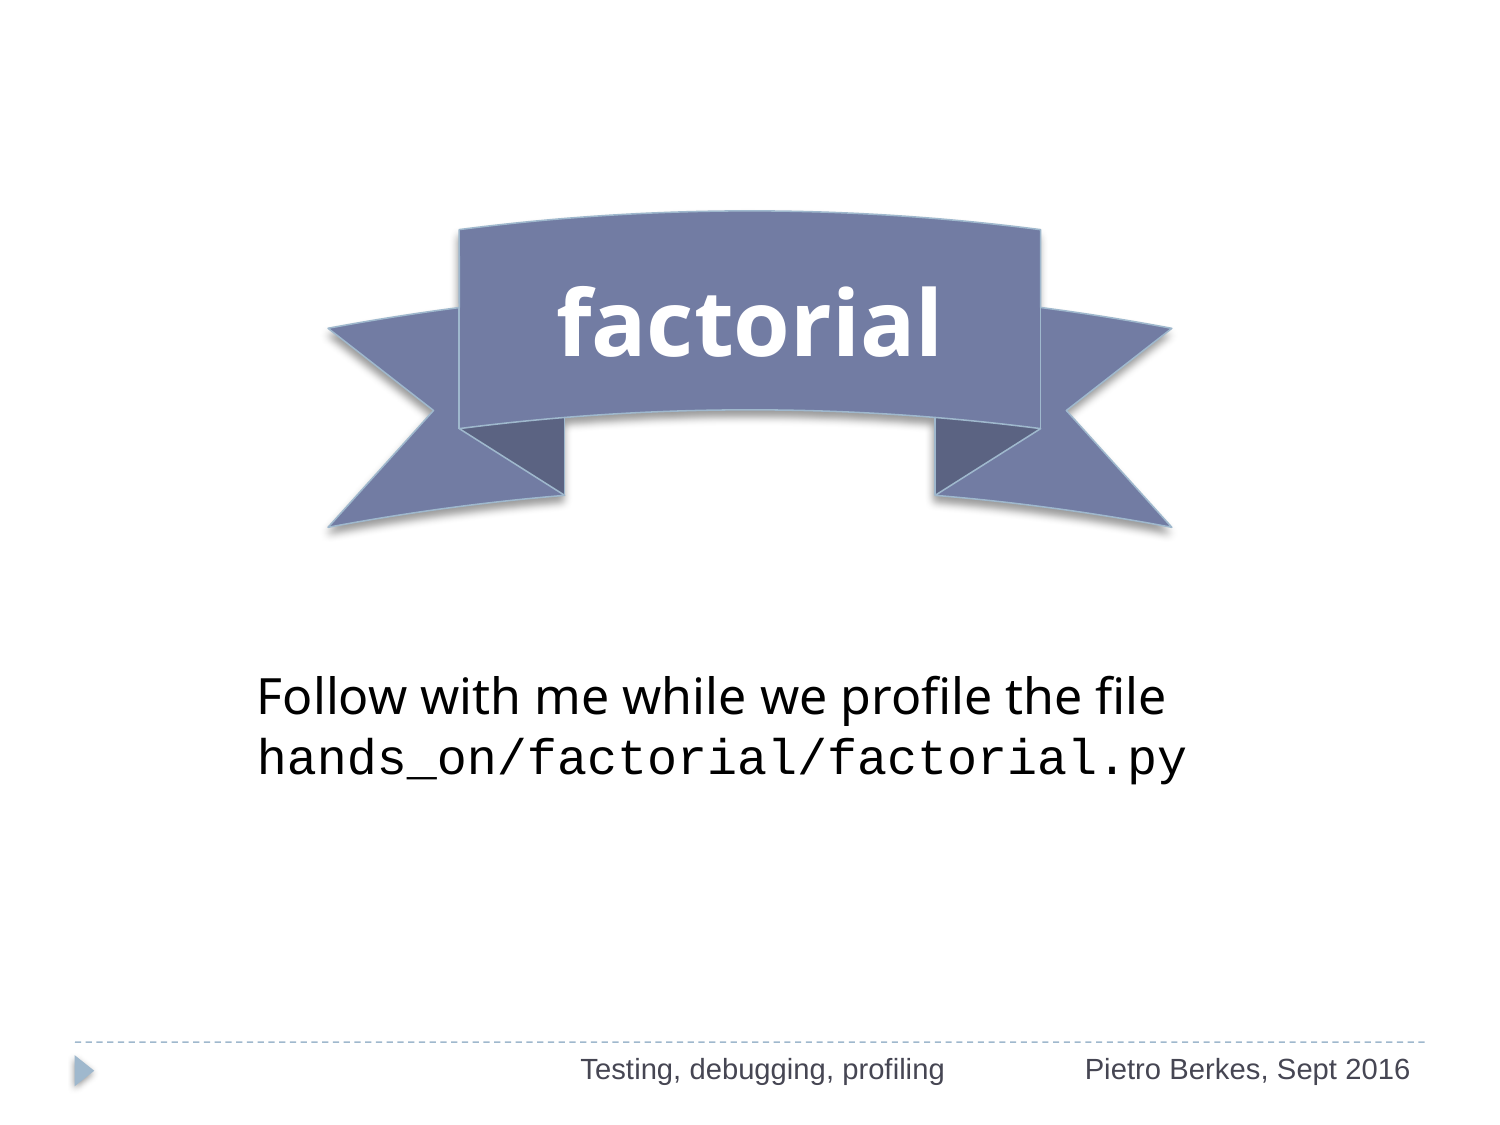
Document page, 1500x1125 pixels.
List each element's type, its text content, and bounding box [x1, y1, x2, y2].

text_box Follow with me while we profile the file hands_on/factorial/factorial.py [242, 656, 1326, 792]
text_box factorial [327, 210, 1173, 529]
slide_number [1051, 1042, 1426, 1103]
footer Testing, debugging, profiling [475, 1042, 1051, 1103]
